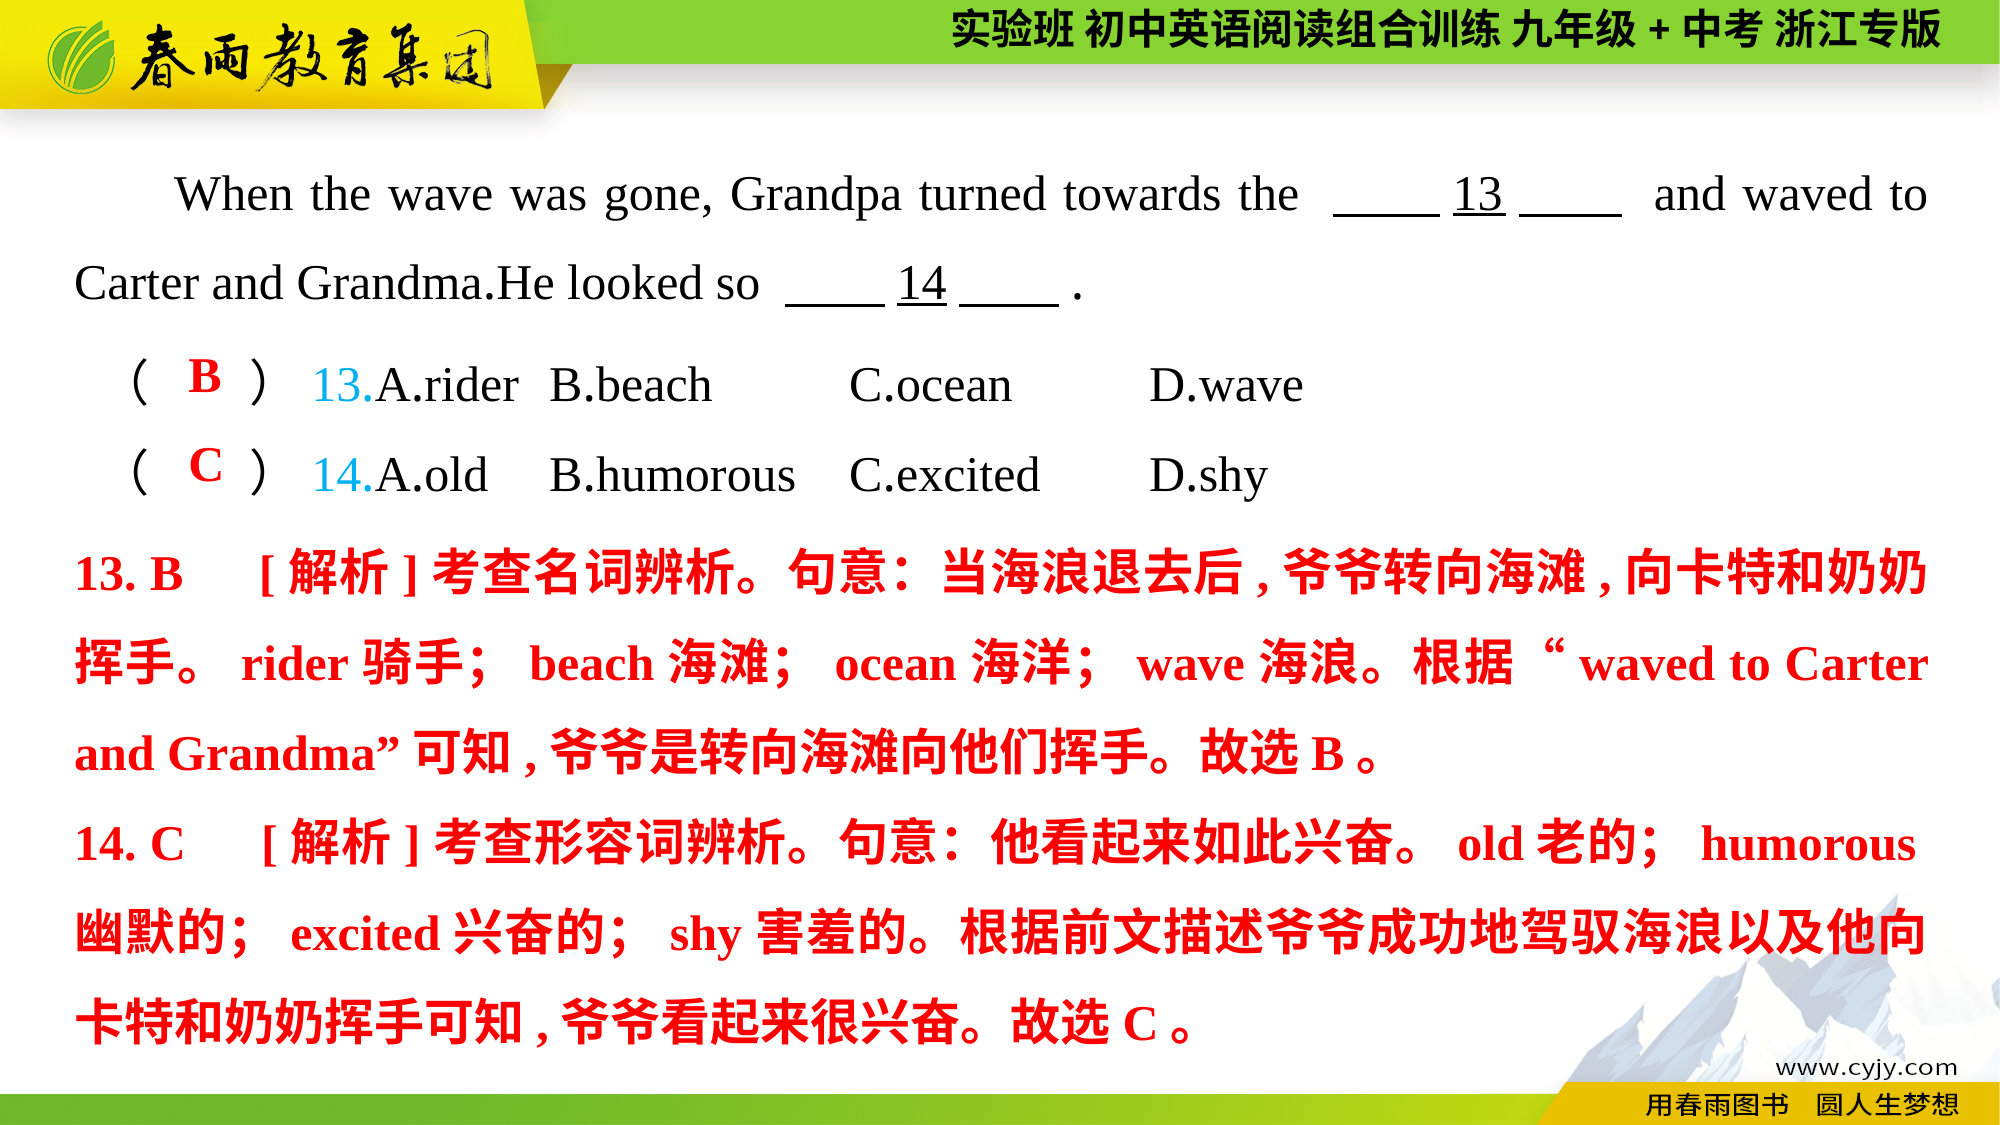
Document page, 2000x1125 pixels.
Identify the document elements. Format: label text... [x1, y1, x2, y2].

text_box C [173, 424, 240, 499]
list When the wave was gone, Grandpa turned towards the 13 and waved to Carter and Grandma.He looked so 14 . [59, 122, 1944, 308]
text_box 13. B [解析]考查名词辨析。句意：当海浪退去后,爷爷转向海滩,向卡特和奶奶挥手。rider骑手；beach海滩；ocean海洋；wave海浪。根据“waved to Carter and Grandma”可知,爷爷是转向海滩向他们挥手。故选B。 14. C [解析]考查形容词辨析。句意：他看起来如此兴奋。old老的；humorous幽默的；excited兴奋的；shy害羞的。根据前文描述爷爷成功地驾驭海浪以及他向卡特和奶奶挥手可知,爷爷看起来很兴奋。故选C。 [59, 503, 1944, 1059]
picture [0, 0, 2000, 1125]
text_box B [173, 335, 237, 410]
text_box （ ）13.A.rider B.beach C.ocean D.wave （ ）14.A.old B.humorous C.excited D.shy [84, 314, 1969, 510]
